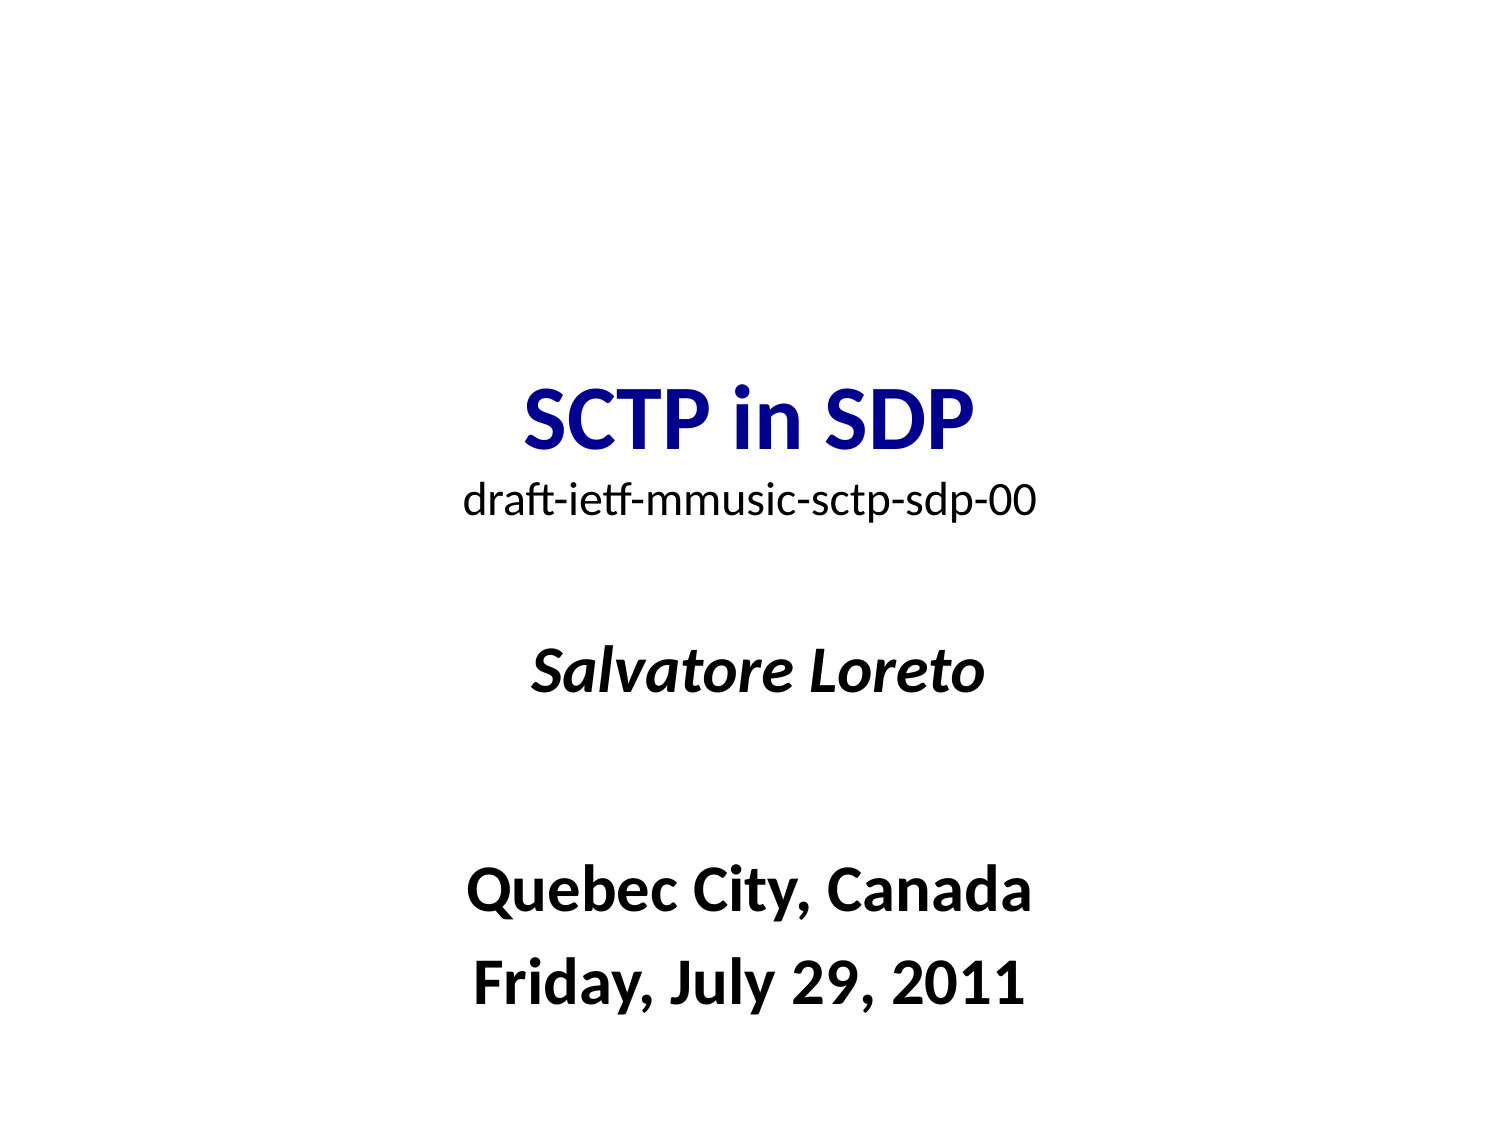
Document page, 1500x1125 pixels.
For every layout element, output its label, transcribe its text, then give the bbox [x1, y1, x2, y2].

text_box Salvatore Loreto [57, 617, 1461, 740]
title SCTP in SDP draft-ietf-mmusic-sctp-sdp-00 [112, 349, 1388, 591]
subtitle Quebec City, Canada Friday, July 29, 2011 [225, 837, 1275, 1125]
